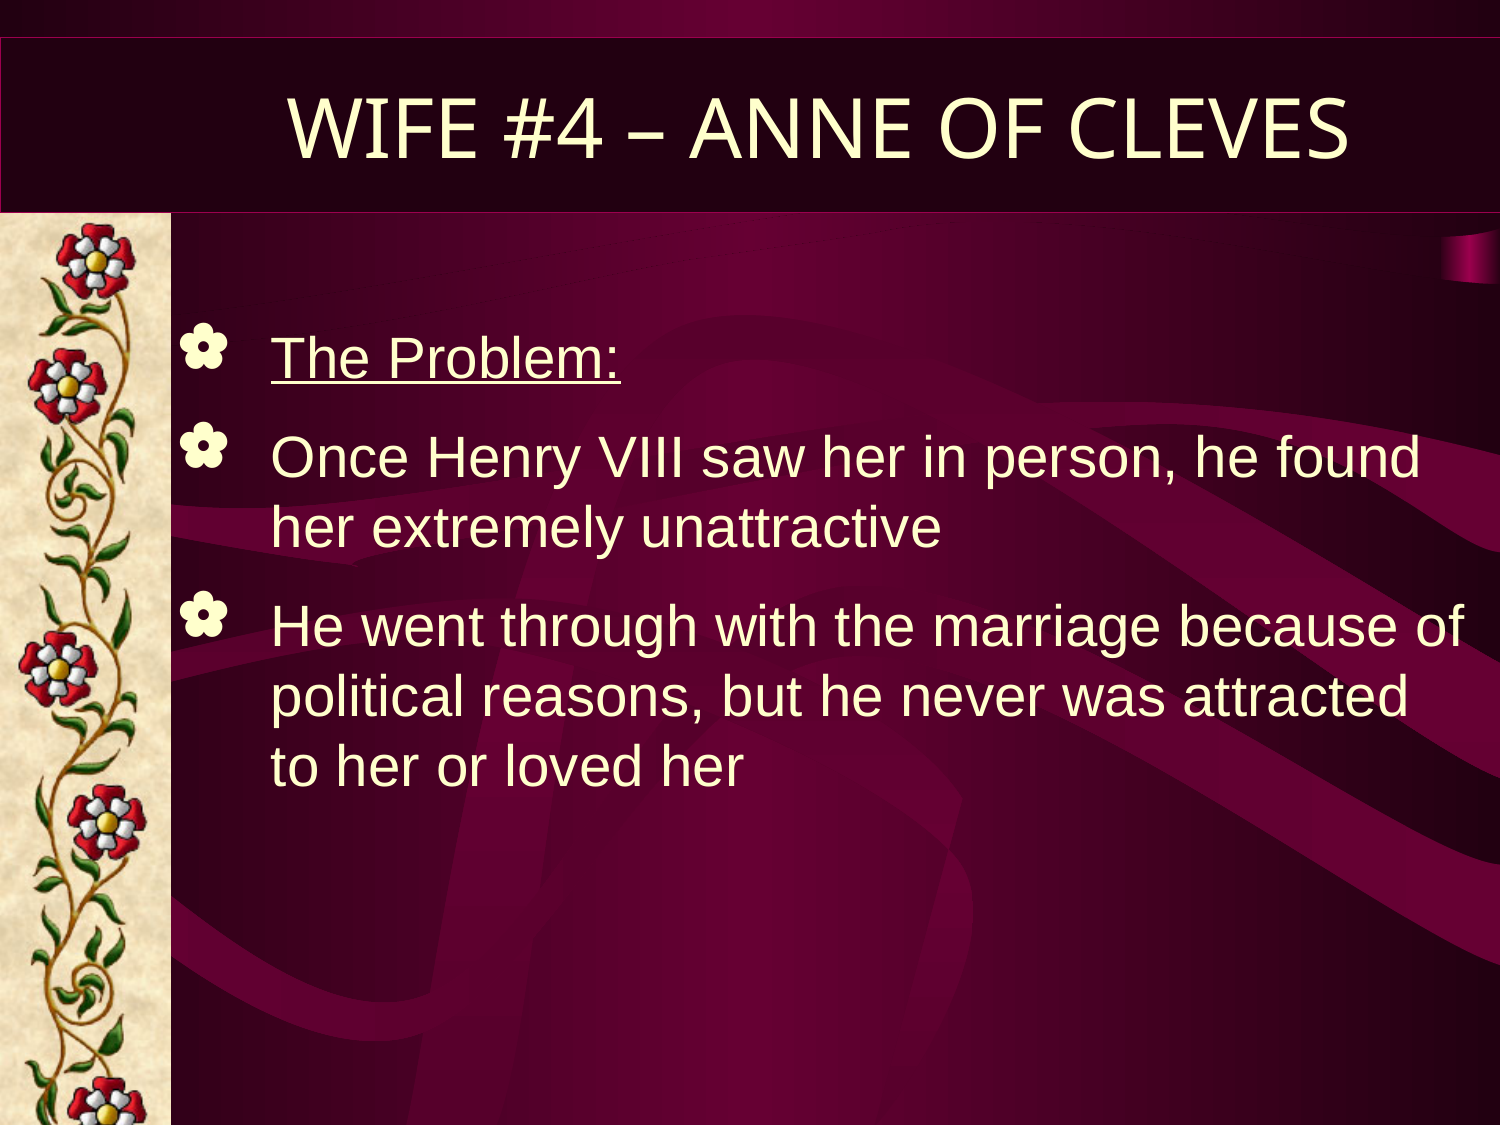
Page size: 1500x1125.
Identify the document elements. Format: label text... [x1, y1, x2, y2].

picture [0, 152, 171, 1125]
text_box The Problem: Once Henry VIII saw her in person, he found her extremely unattractive He went through with the marriage because of political reasons, but he never was attracted to her or loved her [174, 312, 1488, 806]
text_box WIFE #4 – ANNE OF CLEVES [0, 37, 1500, 213]
